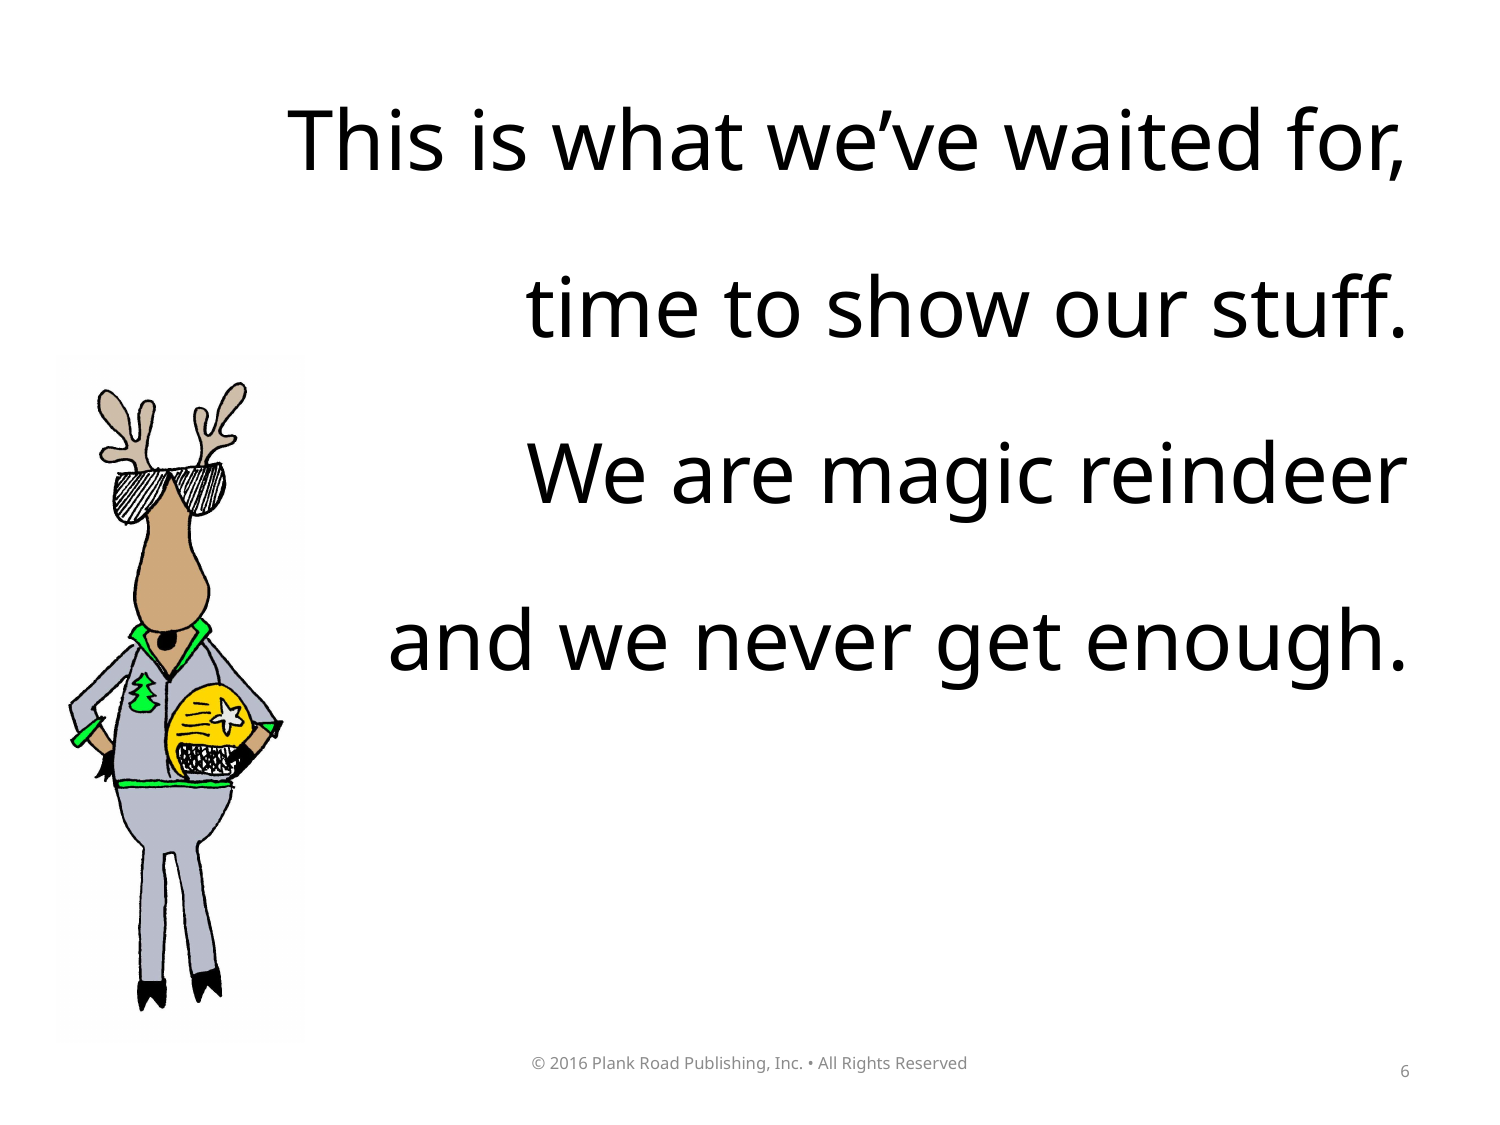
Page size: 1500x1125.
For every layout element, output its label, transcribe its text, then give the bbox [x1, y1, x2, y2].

list This is what we’ve waited for, time to show our stuff. We are magic reindeer and we never get enough. [75, 30, 1425, 1014]
slide_number 6 [1074, 1042, 1425, 1103]
picture [55, 355, 305, 1043]
